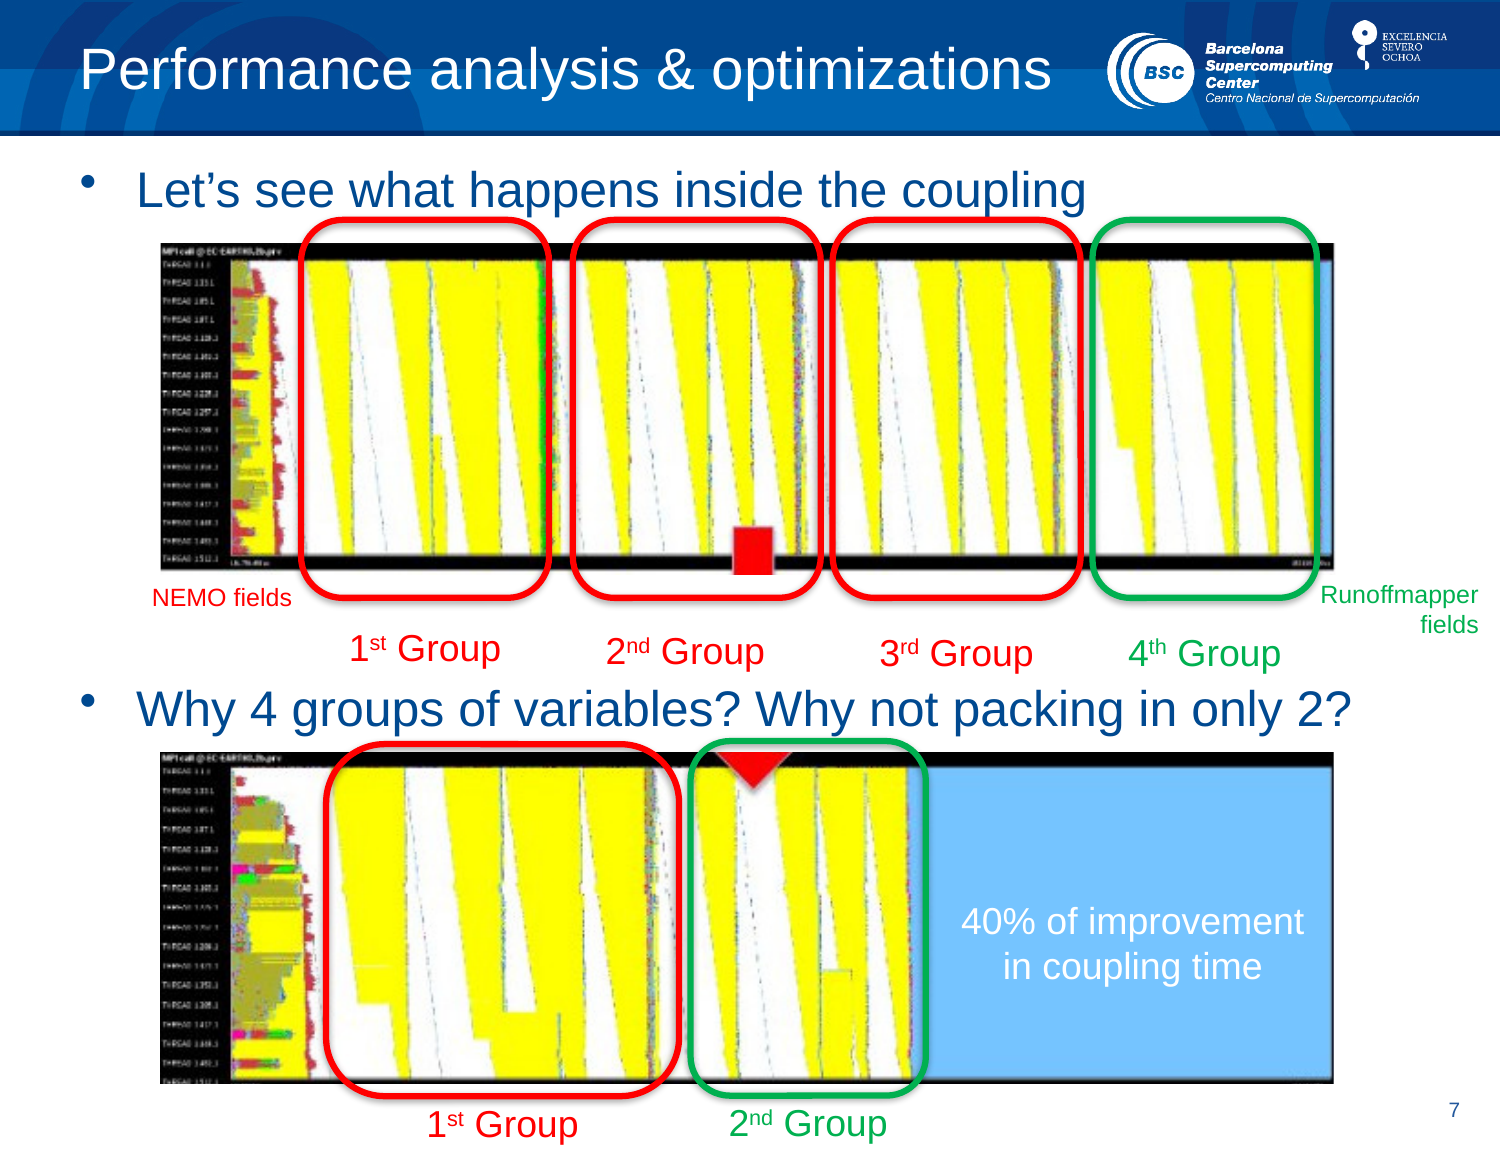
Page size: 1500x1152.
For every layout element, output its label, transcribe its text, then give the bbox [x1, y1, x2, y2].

picture [160, 243, 300, 575]
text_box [300, 219, 550, 678]
text_box Why 4 groups of variables? Why not packing in only 2? [64, 669, 1432, 1049]
picture [680, 752, 690, 1084]
text_box Runoffmapper fields [1324, 570, 1494, 646]
picture [1081, 243, 1092, 575]
text_box NEMO fields [137, 574, 295, 619]
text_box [325, 743, 680, 1152]
picture [550, 243, 572, 575]
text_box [1092, 219, 1318, 683]
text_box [690, 740, 927, 1152]
list Let’s see what happens inside the coupling [64, 149, 1432, 529]
picture [927, 752, 1335, 1084]
picture [822, 243, 832, 575]
picture [0, 0, 1500, 136]
picture [1318, 243, 1336, 575]
title Performance analysis & optimizations [65, 23, 1081, 138]
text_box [572, 219, 822, 681]
picture [159, 752, 325, 1084]
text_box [832, 219, 1081, 683]
